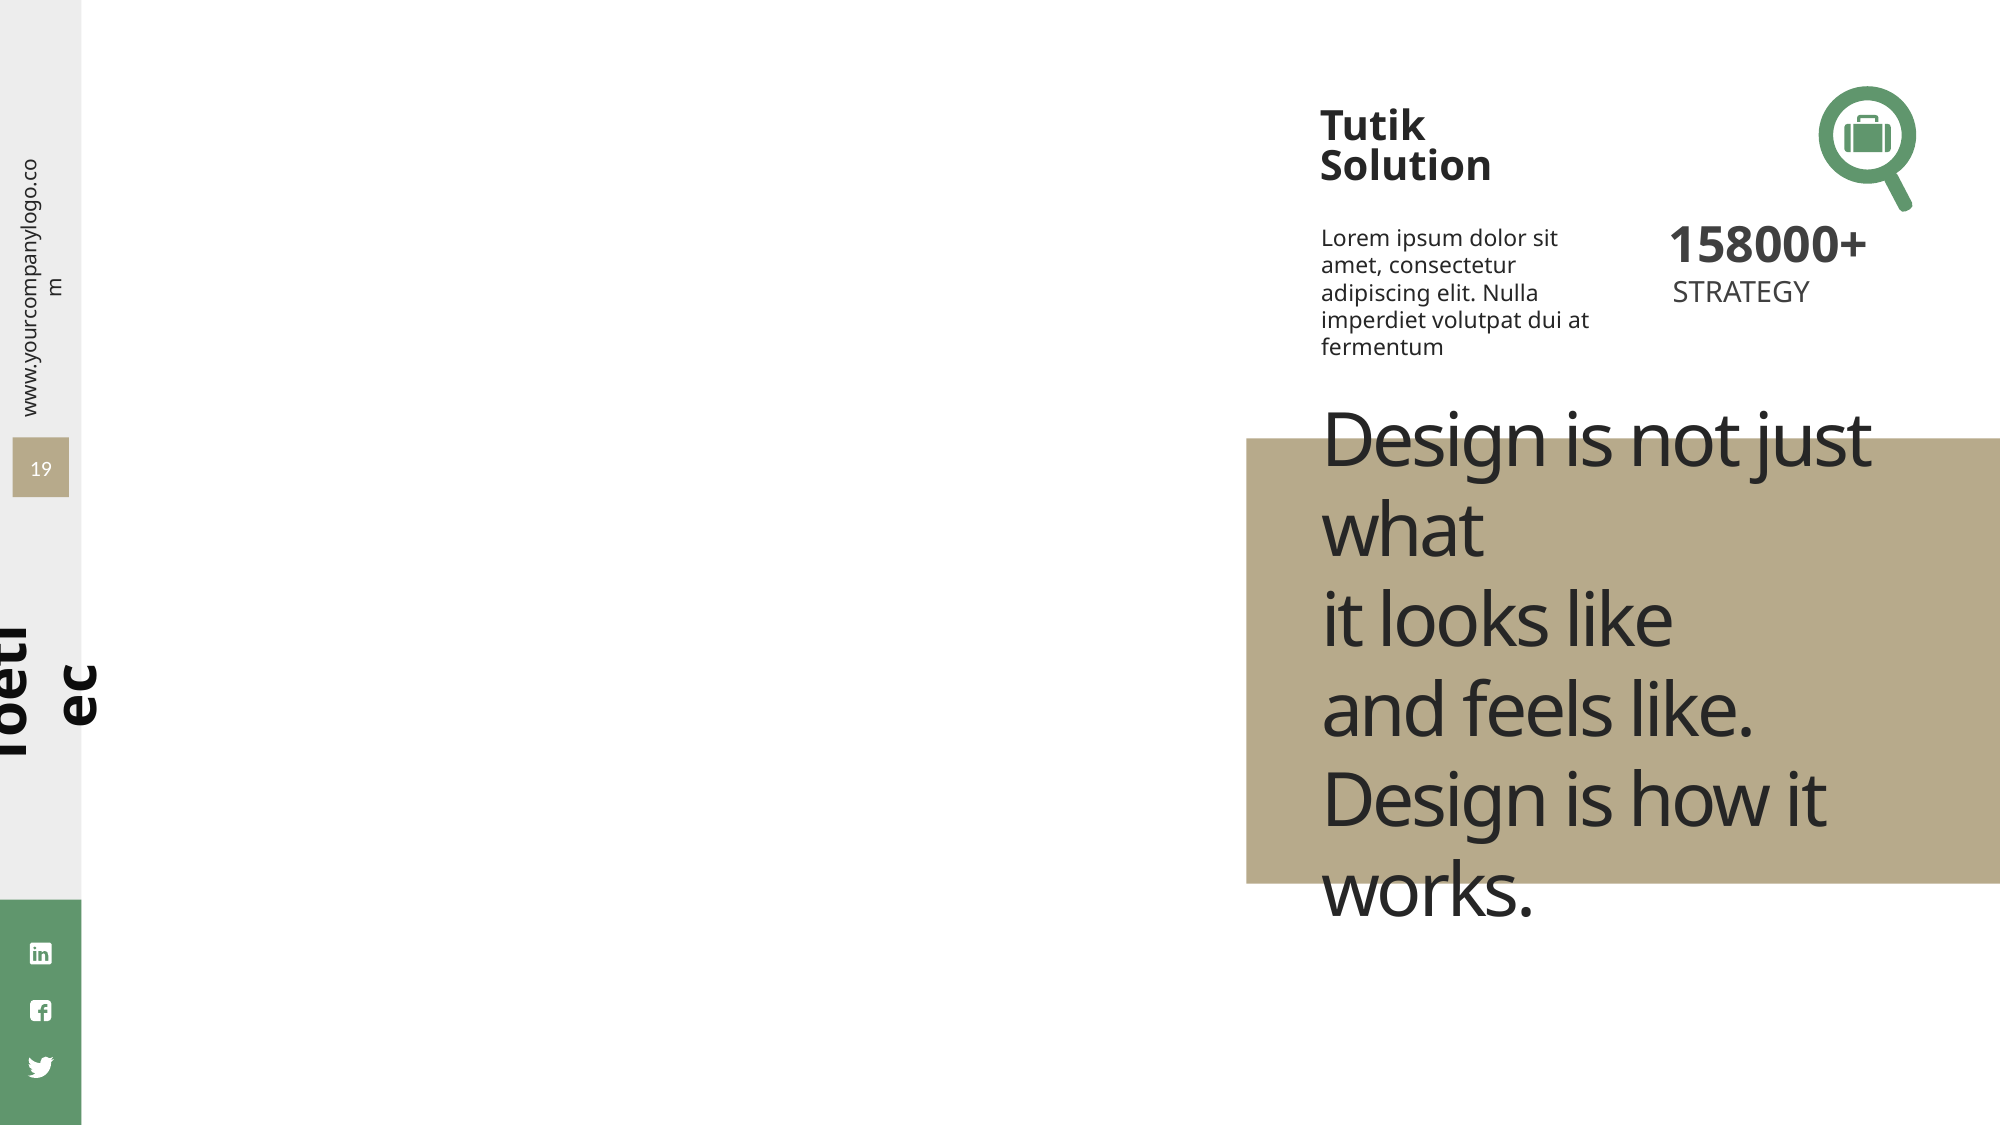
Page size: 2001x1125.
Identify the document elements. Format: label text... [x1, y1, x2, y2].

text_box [1818, 86, 1917, 212]
slide_number 19 [12, 437, 69, 498]
picture [81, 0, 2000, 1125]
